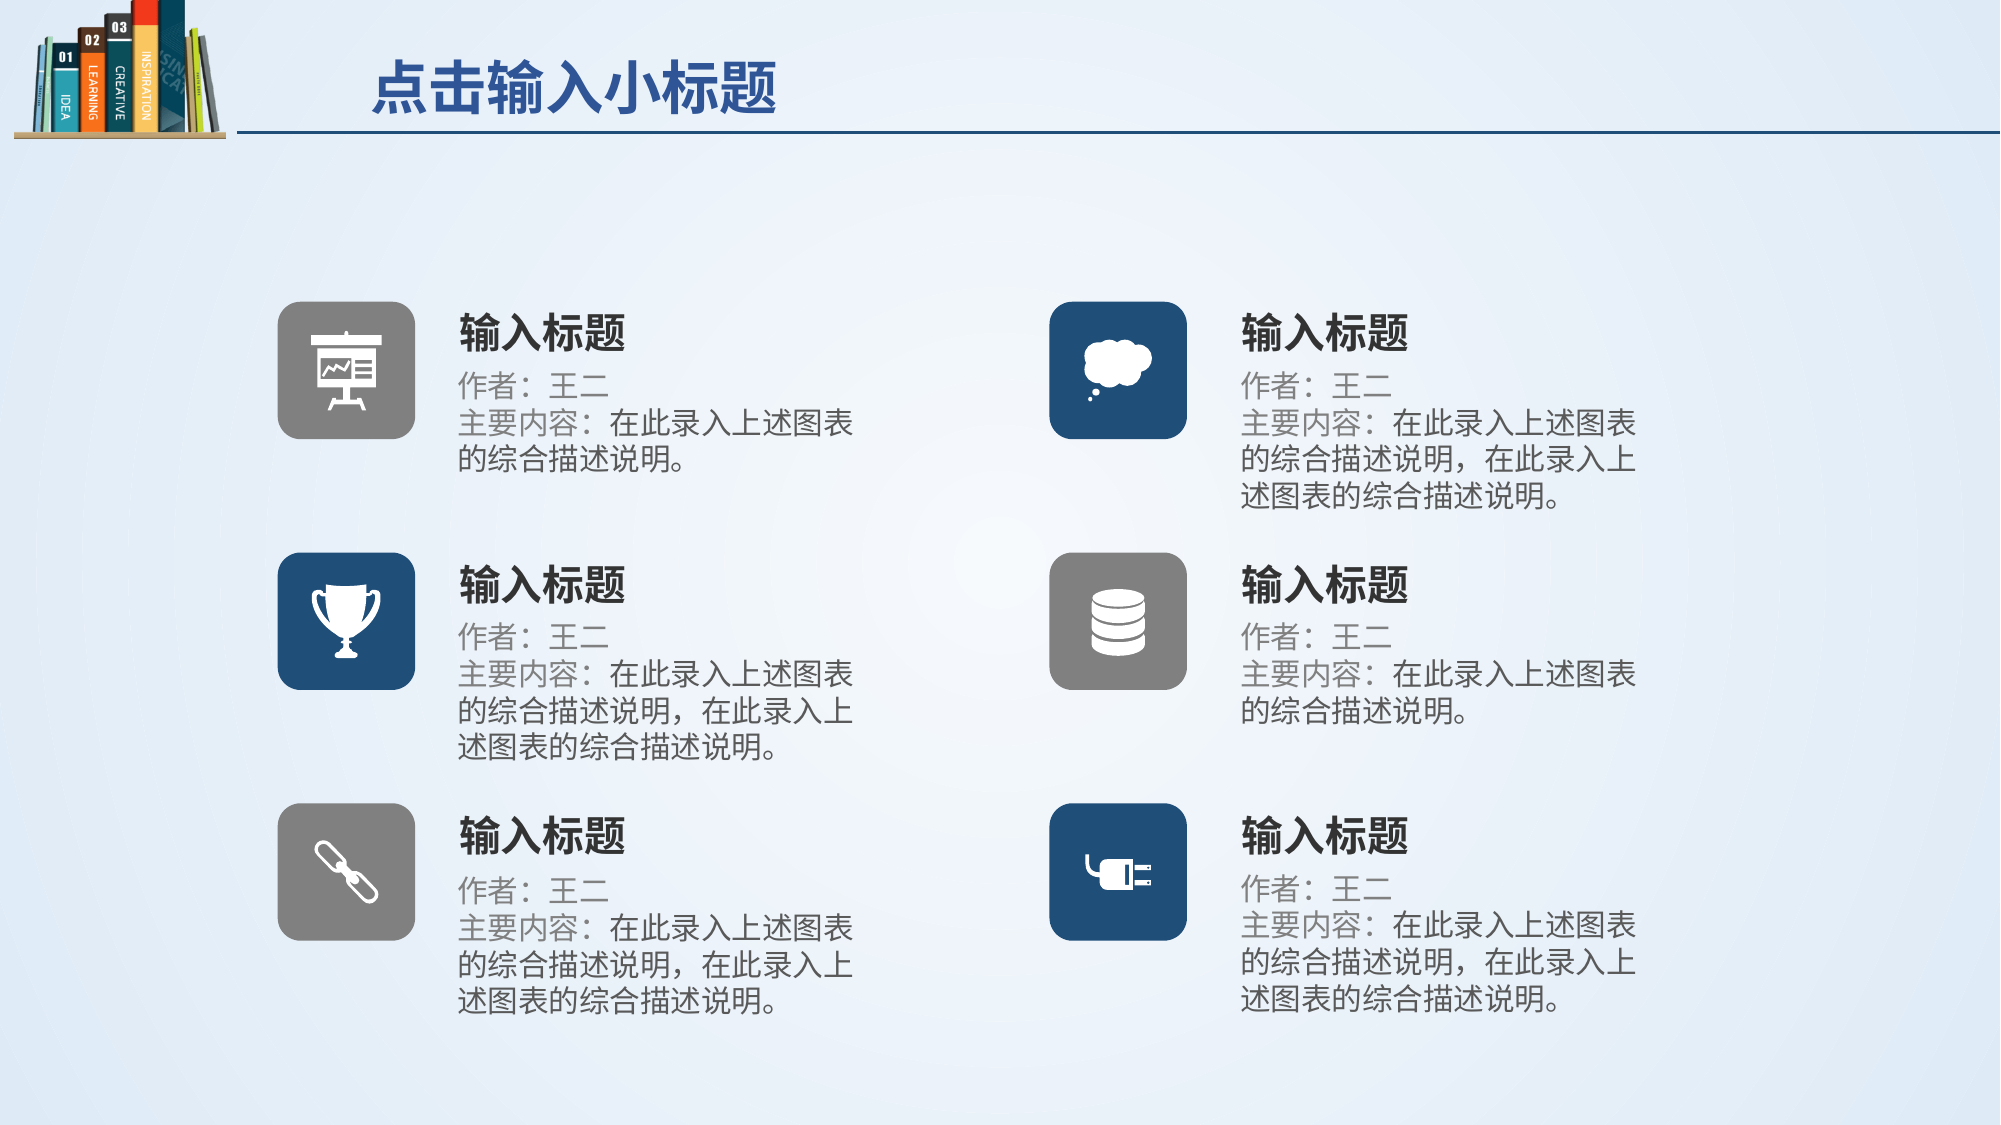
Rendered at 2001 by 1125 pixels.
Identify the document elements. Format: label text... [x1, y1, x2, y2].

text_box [277, 803, 416, 941]
text_box 输入标题 [1226, 299, 1424, 359]
text_box 作者：王二 主要内容：在此录入上述图表的综合描述说明，在此录入上述图表的综合描述说明。 [1225, 862, 1671, 1024]
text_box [1049, 552, 1187, 690]
text_box 输入标题 [1226, 551, 1424, 610]
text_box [277, 552, 416, 690]
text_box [1049, 803, 1187, 941]
picture [14, 0, 226, 139]
text_box 作者：王二 主要内容：在此录入上述图表的综合描述说明，在此录入上述图表的综合描述说明。 [442, 610, 889, 773]
text_box 输入标题 [1226, 802, 1424, 862]
text_box 点击输入小标题 [355, 43, 812, 129]
text_box 作者：王二 主要内容：在此录入上述图表的综合描述说明。 [442, 359, 889, 485]
text_box 输入标题 [444, 802, 642, 864]
text_box 输入标题 [444, 551, 642, 610]
text_box 作者：王二 主要内容：在此录入上述图表的综合描述说明。 [1225, 610, 1671, 736]
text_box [1049, 301, 1187, 440]
text_box 输入标题 [444, 299, 642, 359]
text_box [277, 301, 416, 440]
text_box 作者：王二 主要内容：在此录入上述图表的综合描述说明，在此录入上述图表的综合描述说明。 [442, 864, 889, 1027]
picture [169, 59, 175, 67]
text_box 作者：王二 主要内容：在此录入上述图表的综合描述说明，在此录入上述图表的综合描述说明。 [1225, 359, 1671, 522]
